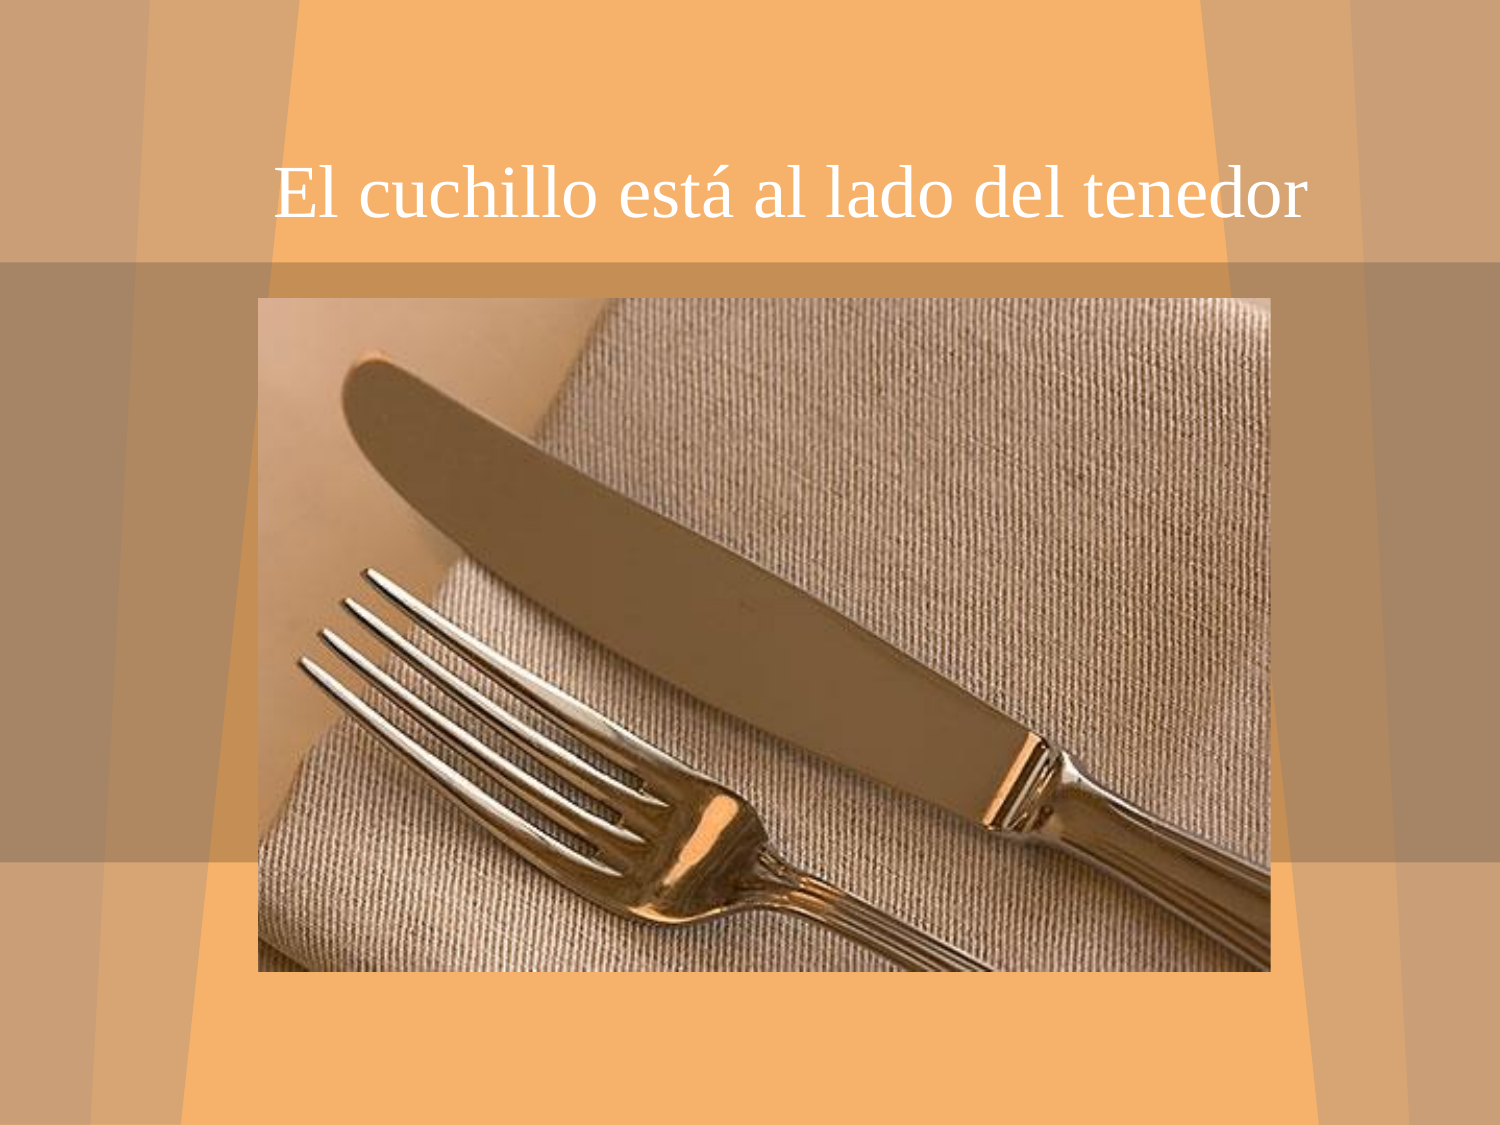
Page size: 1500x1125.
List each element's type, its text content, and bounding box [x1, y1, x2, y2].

text_box [258, 298, 1271, 972]
text_box El cuchillo está al lado del tenedor [258, 127, 1333, 203]
